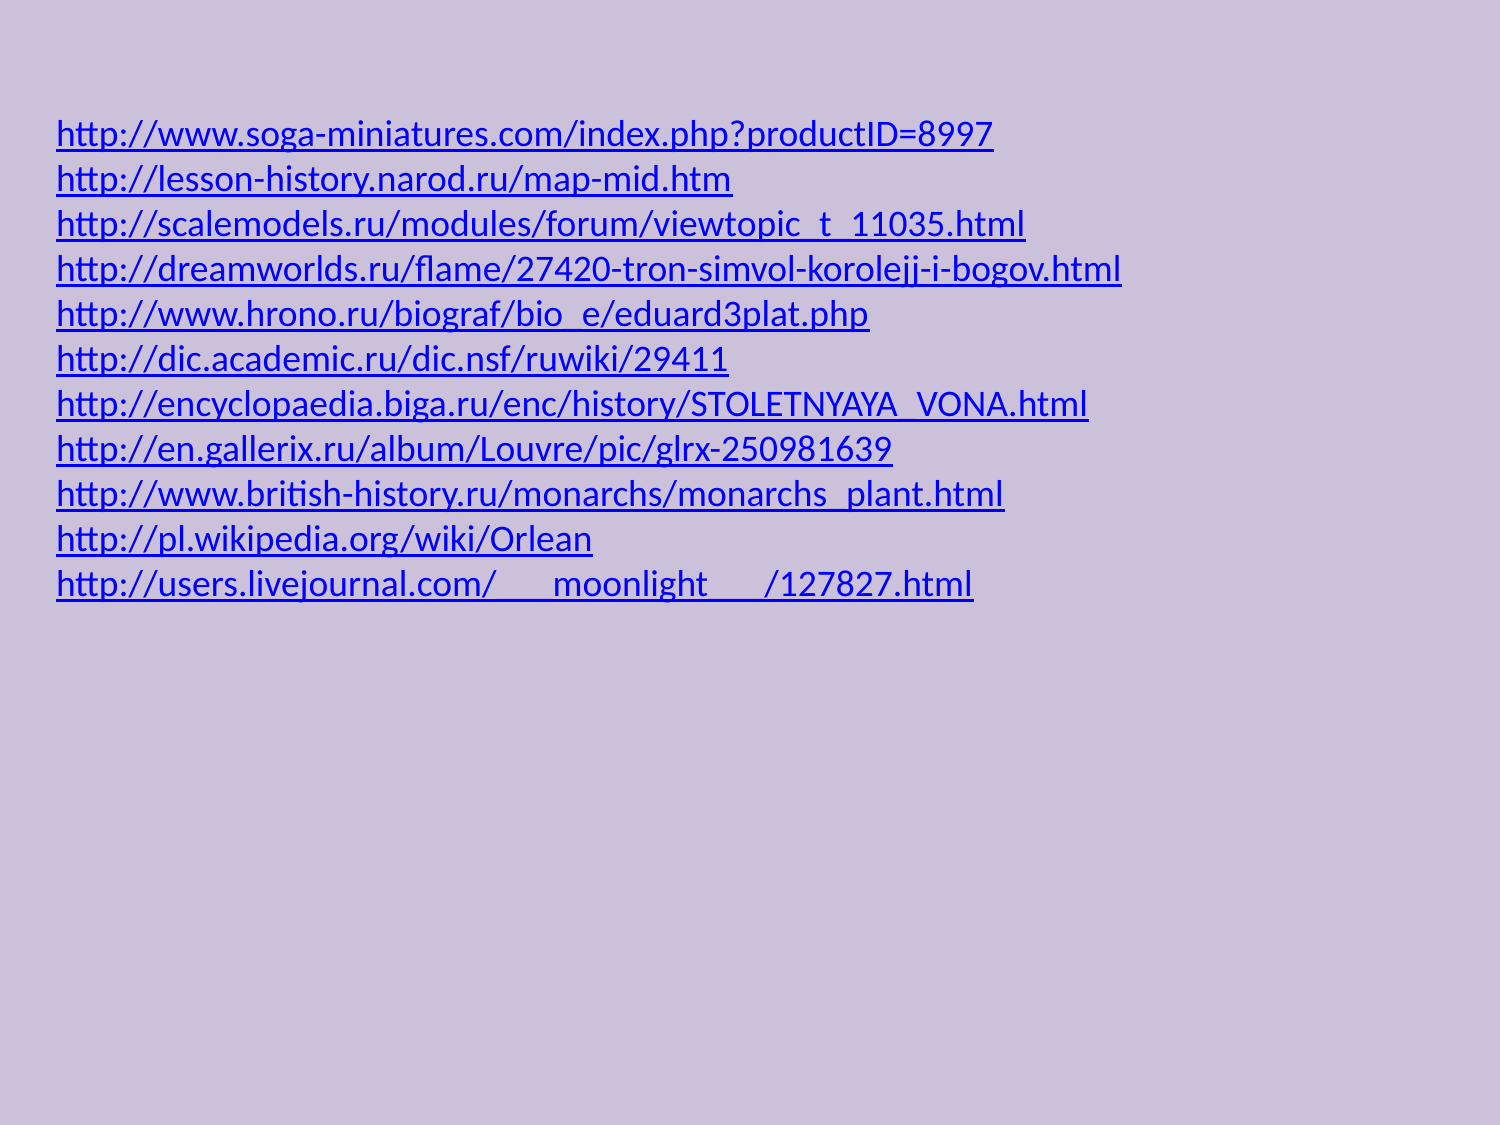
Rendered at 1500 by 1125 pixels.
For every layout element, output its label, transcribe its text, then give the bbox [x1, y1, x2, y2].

text_box http://www.soga-miniatures.com/index.php?productID=8997 http://lesson-history.narod.ru/map-mid.htm http://scalemodels.ru/modules/forum/viewtopic_t_11035.html http://dreamworlds.ru/flame/27420-tron-simvol-korolejj-i-bogov.html http://www.hrono.ru/biograf/bio_e/eduard3plat.php http://dic.academic.ru/dic.nsf/ruwiki/29411 http://encyclopaedia.biga.ru/enc/history/STOLETNYAYA_VONA.html http://en.gallerix.ru/album/Louvre/pic/glrx-250981639 http://www.british-history.ru/monarchs/monarchs_plant.html http://pl.wikipedia.org/wiki/Orlean http://users.livejournal.com/___moonlight___/127827.html [41, 101, 1317, 927]
